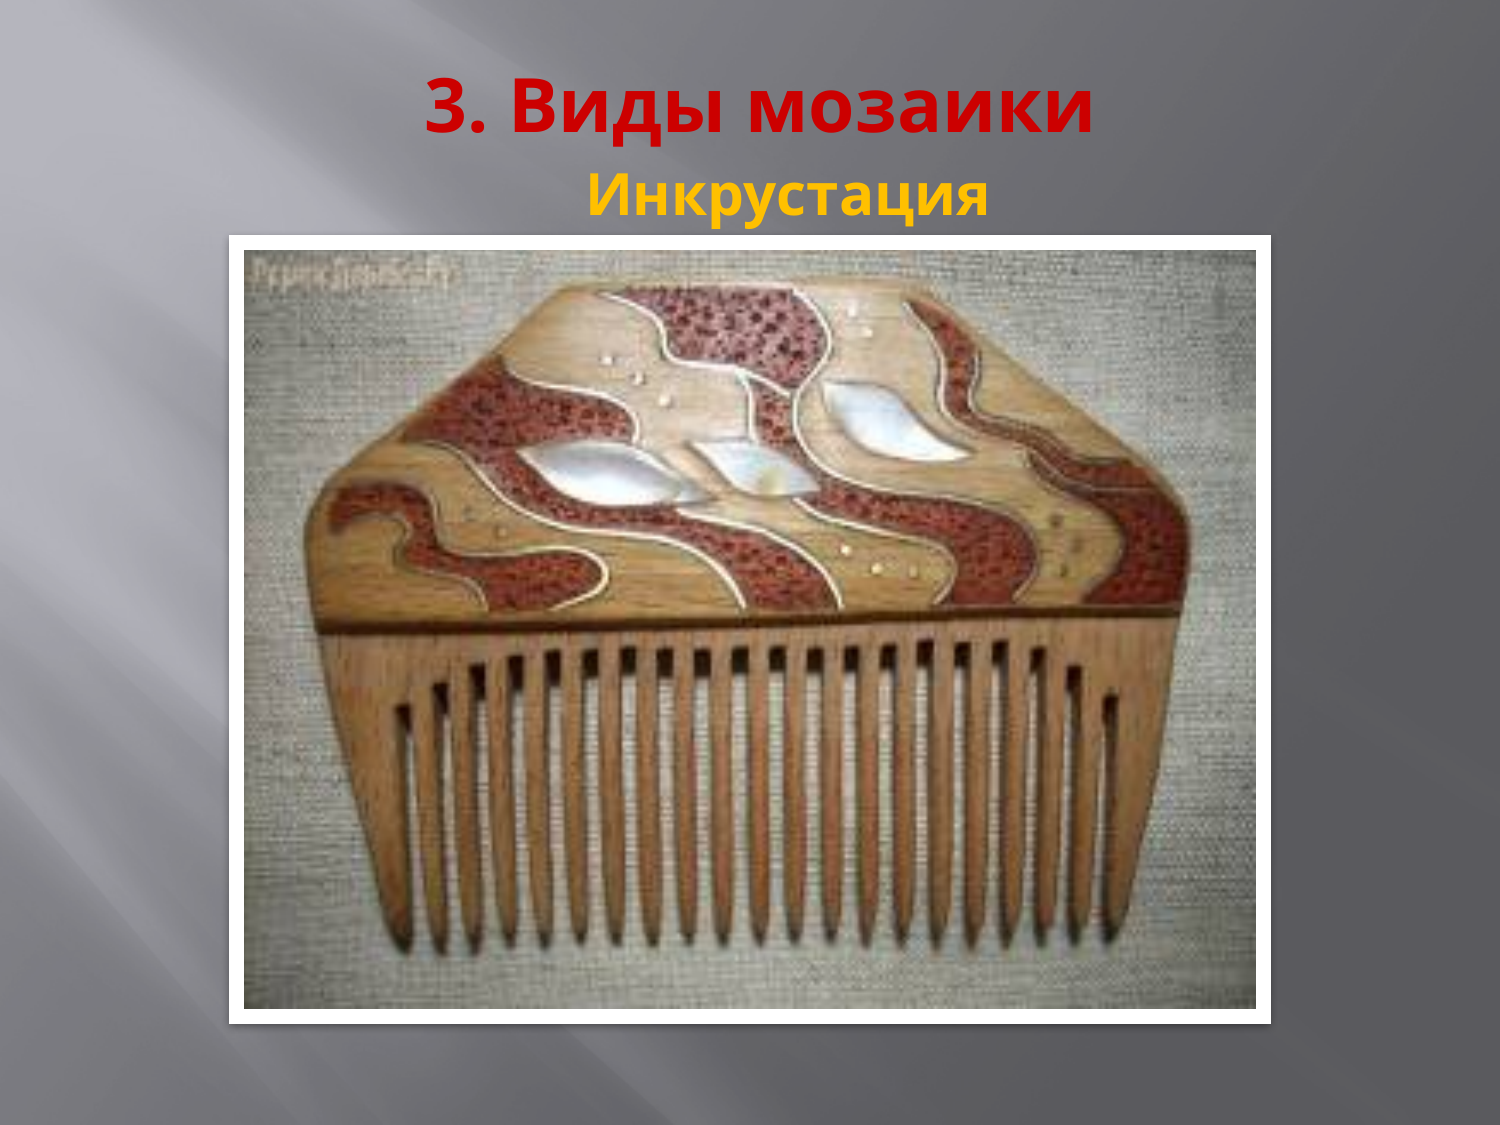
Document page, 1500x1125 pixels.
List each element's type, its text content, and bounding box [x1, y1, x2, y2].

picture [243, 249, 1257, 1010]
list Инкрустация [75, 149, 1500, 250]
text_box 3. Виды мозаики [125, 49, 1275, 155]
